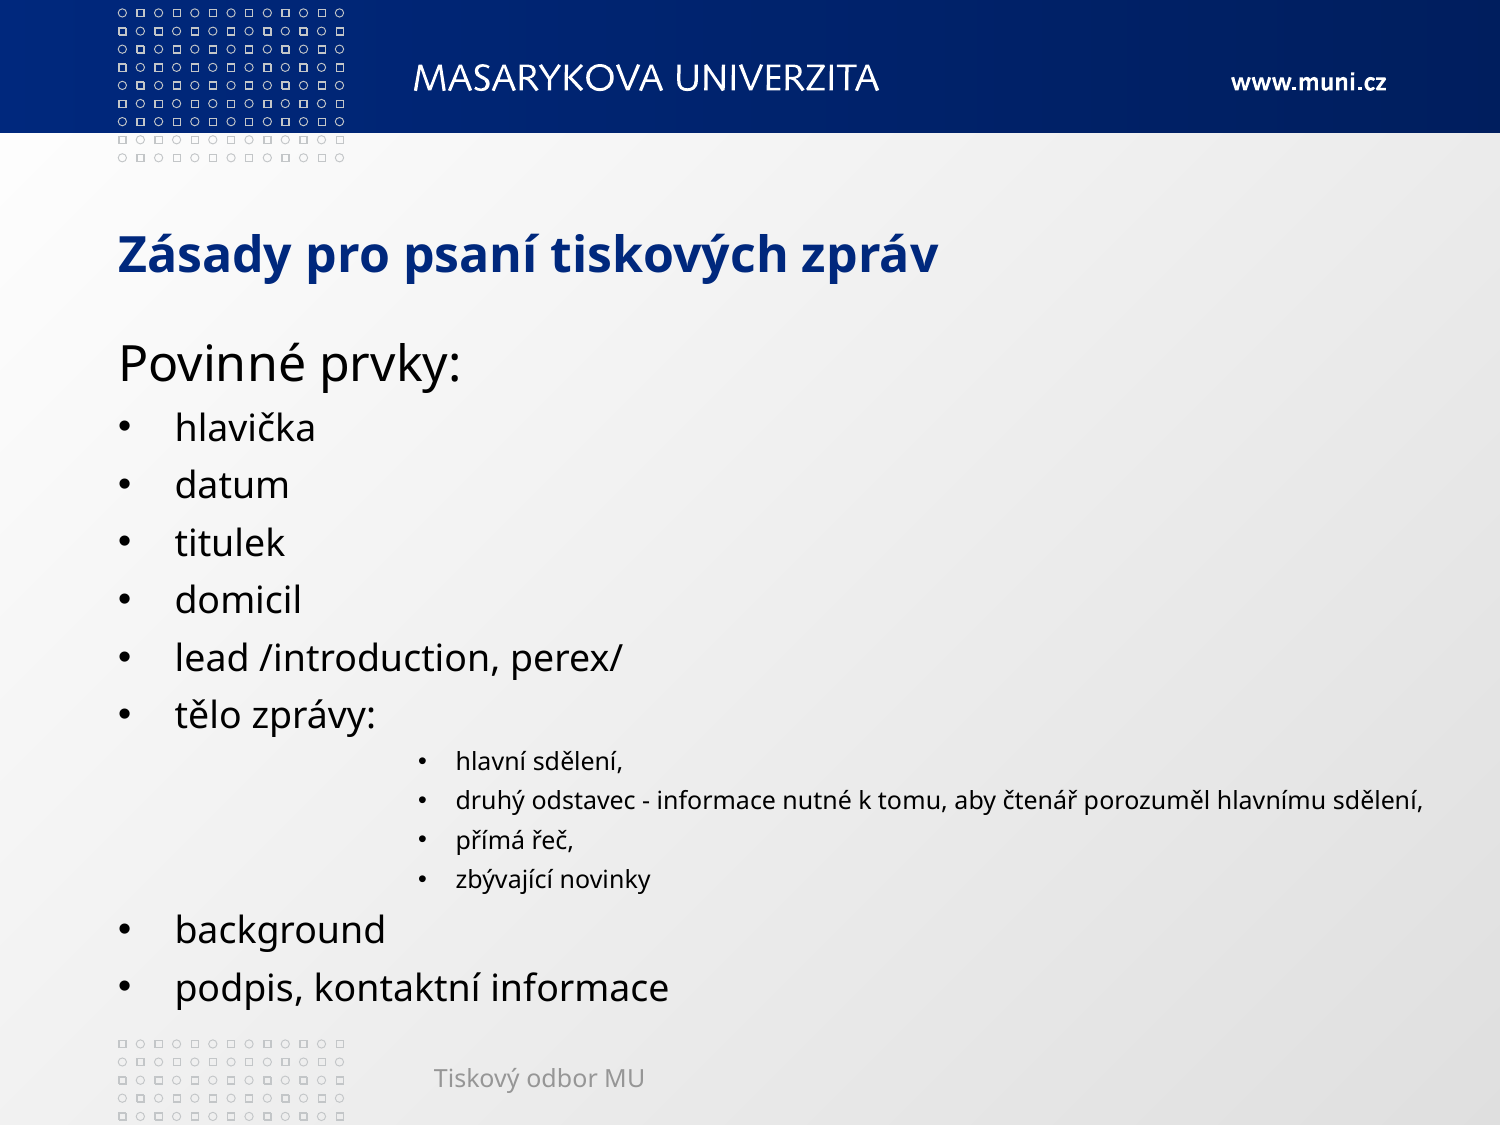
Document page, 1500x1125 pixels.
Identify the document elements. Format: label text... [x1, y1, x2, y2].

footer Tiskový odbor MU [419, 1025, 1081, 1100]
title Zásady pro psaní tiskových zpráv [118, 184, 1403, 291]
list Povinné prvky: hlavička datum titulek domicil lead /introduction, perex/ tělo zprávy: hlavní sdělení, druhý odstavec - informace nutné k tomu, aby čtenář porozuměl hlavnímu sdělení, přímá řeč, zbývající novinky background podpis, kontaktní informace [118, 331, 1469, 1006]
